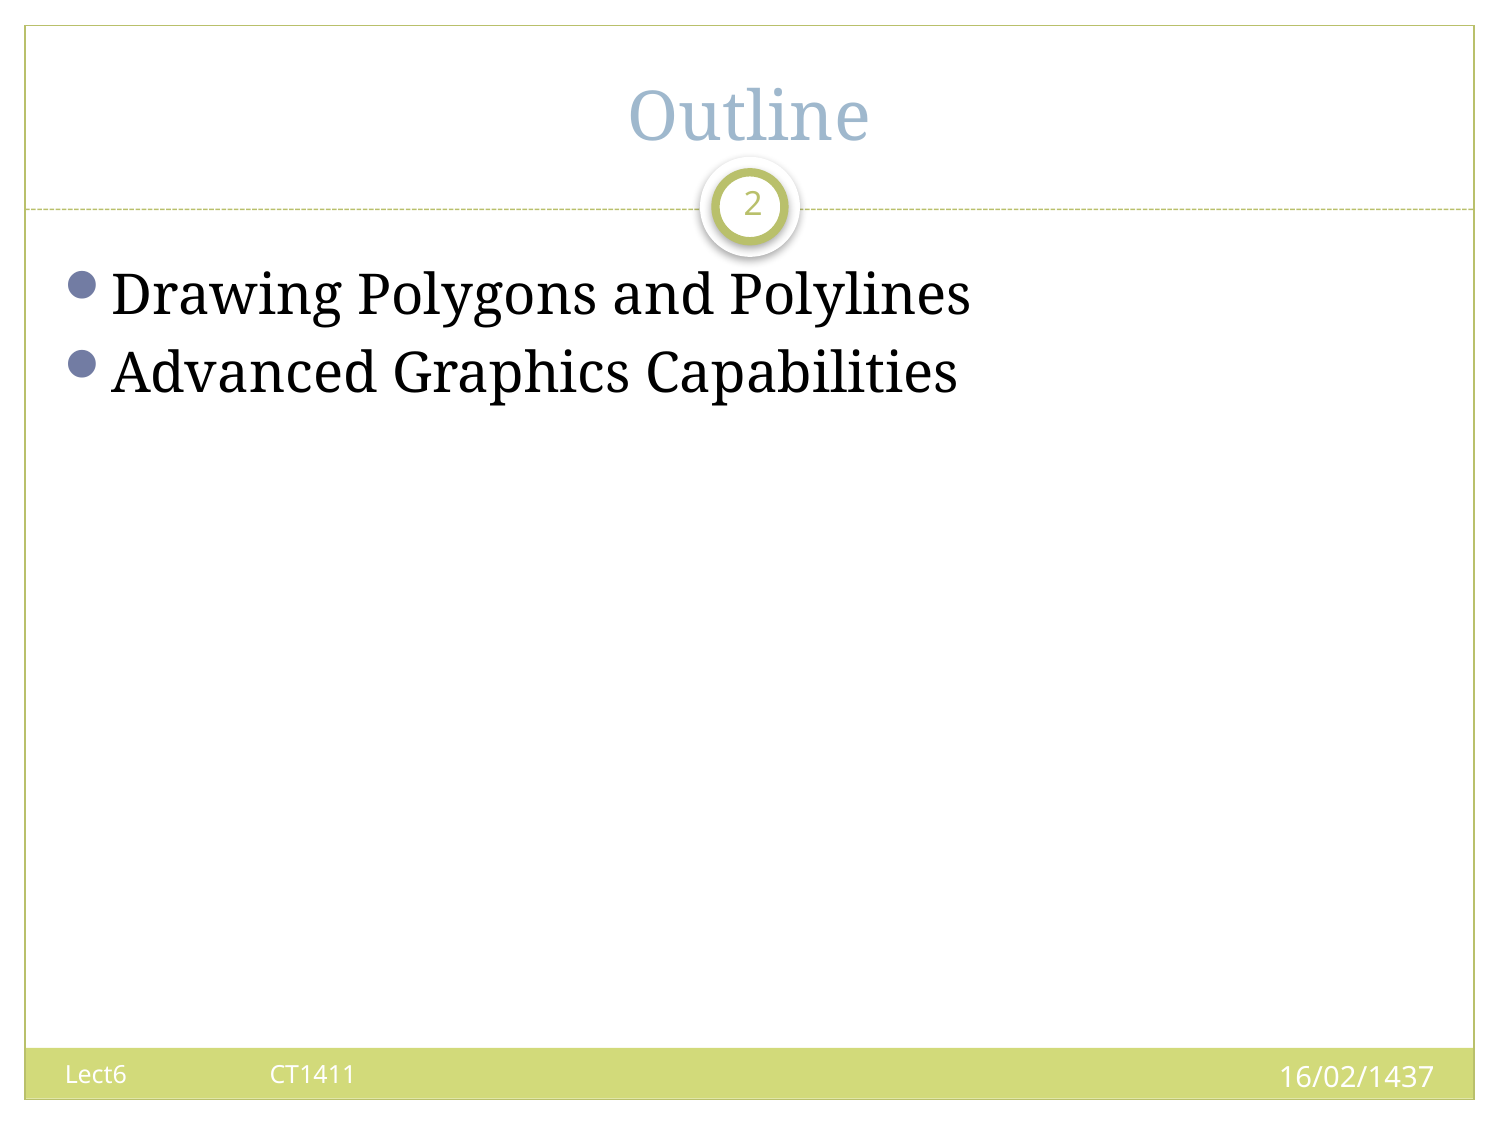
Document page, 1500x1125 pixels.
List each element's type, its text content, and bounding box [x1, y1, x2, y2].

footer Lect6 CT1411 [50, 1051, 638, 1112]
title Outline [49, 37, 1450, 162]
list Drawing Polygons and Polylines Advanced Graphics Capabilities [49, 250, 1445, 1001]
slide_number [950, 1050, 1450, 1111]
slide_number 2 [715, 168, 791, 241]
